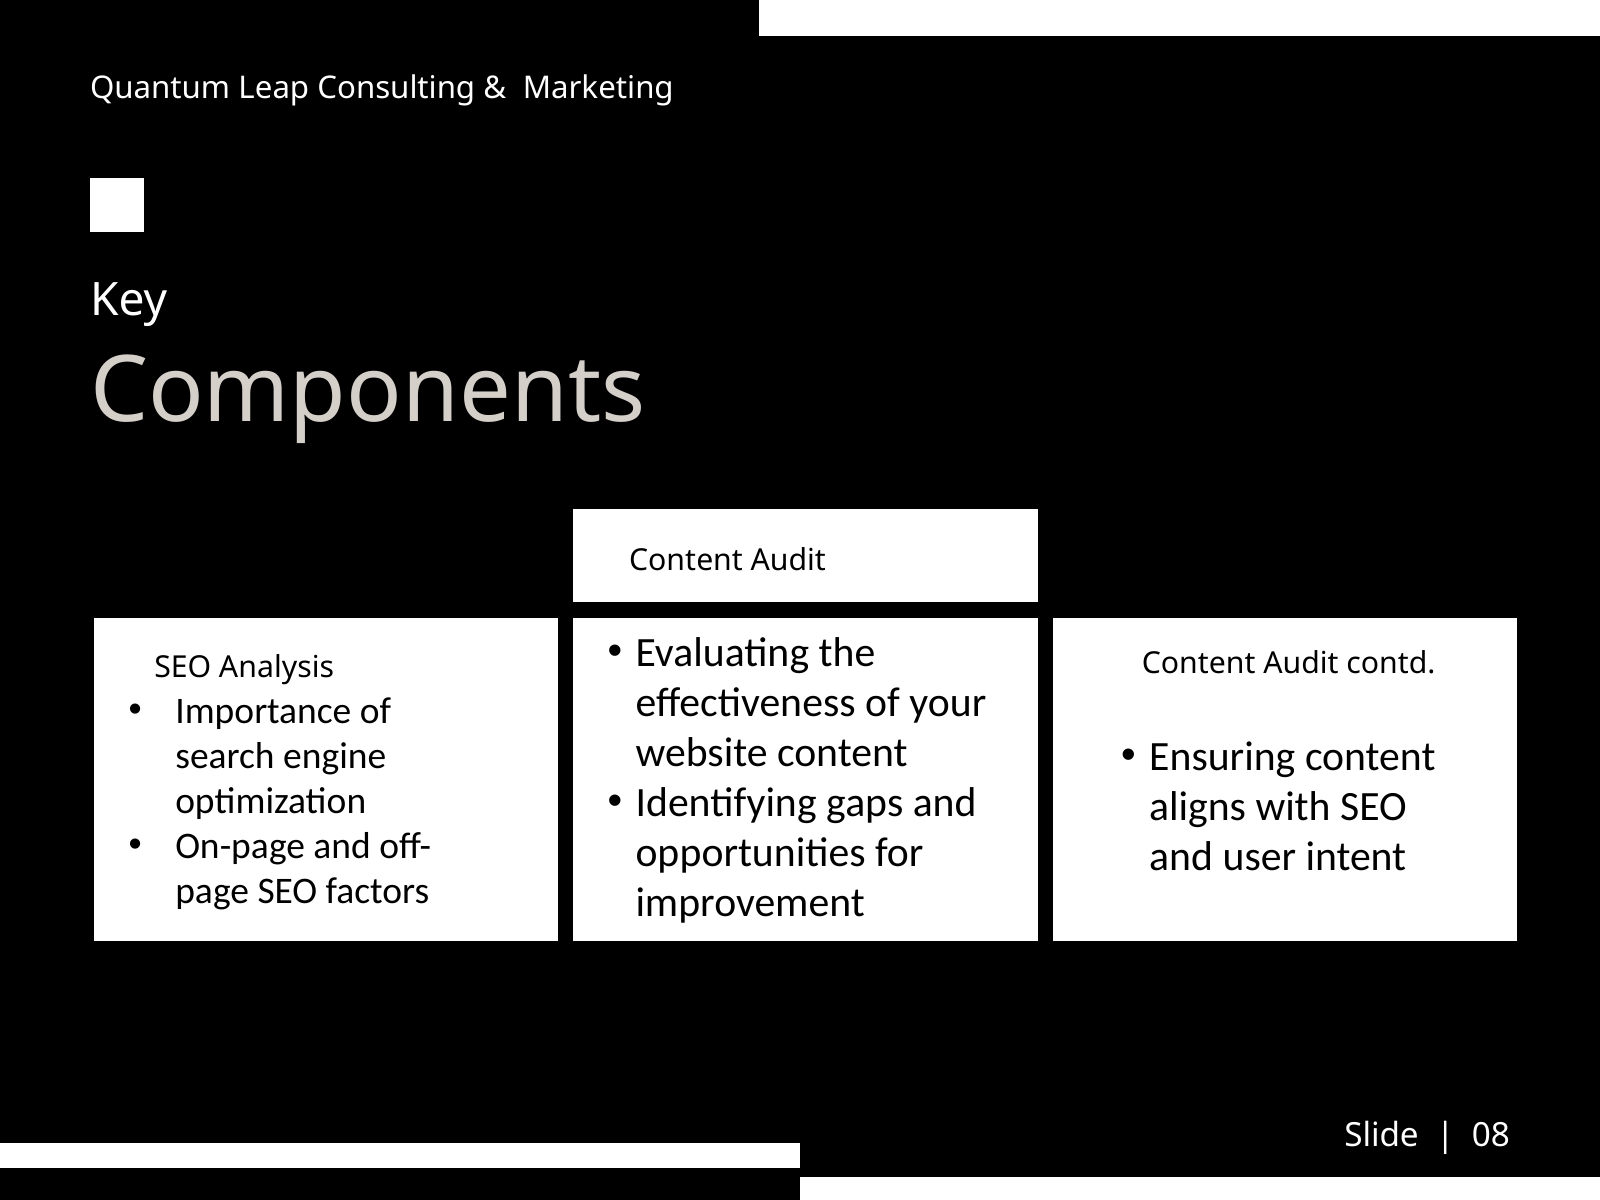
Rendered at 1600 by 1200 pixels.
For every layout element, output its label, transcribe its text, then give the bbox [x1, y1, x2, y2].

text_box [573, 617, 1038, 942]
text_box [0, 1143, 801, 1168]
text_box Key [90, 260, 651, 325]
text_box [93, 617, 559, 942]
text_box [1052, 617, 1518, 942]
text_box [573, 508, 1038, 603]
text_box Slide | 08 [1330, 1106, 1510, 1154]
text_box Components [89, 347, 888, 441]
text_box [799, 1176, 1600, 1200]
text_box Quantum Leap Consulting & Marketing [90, 61, 700, 105]
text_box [89, 177, 145, 233]
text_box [758, 0, 1600, 37]
